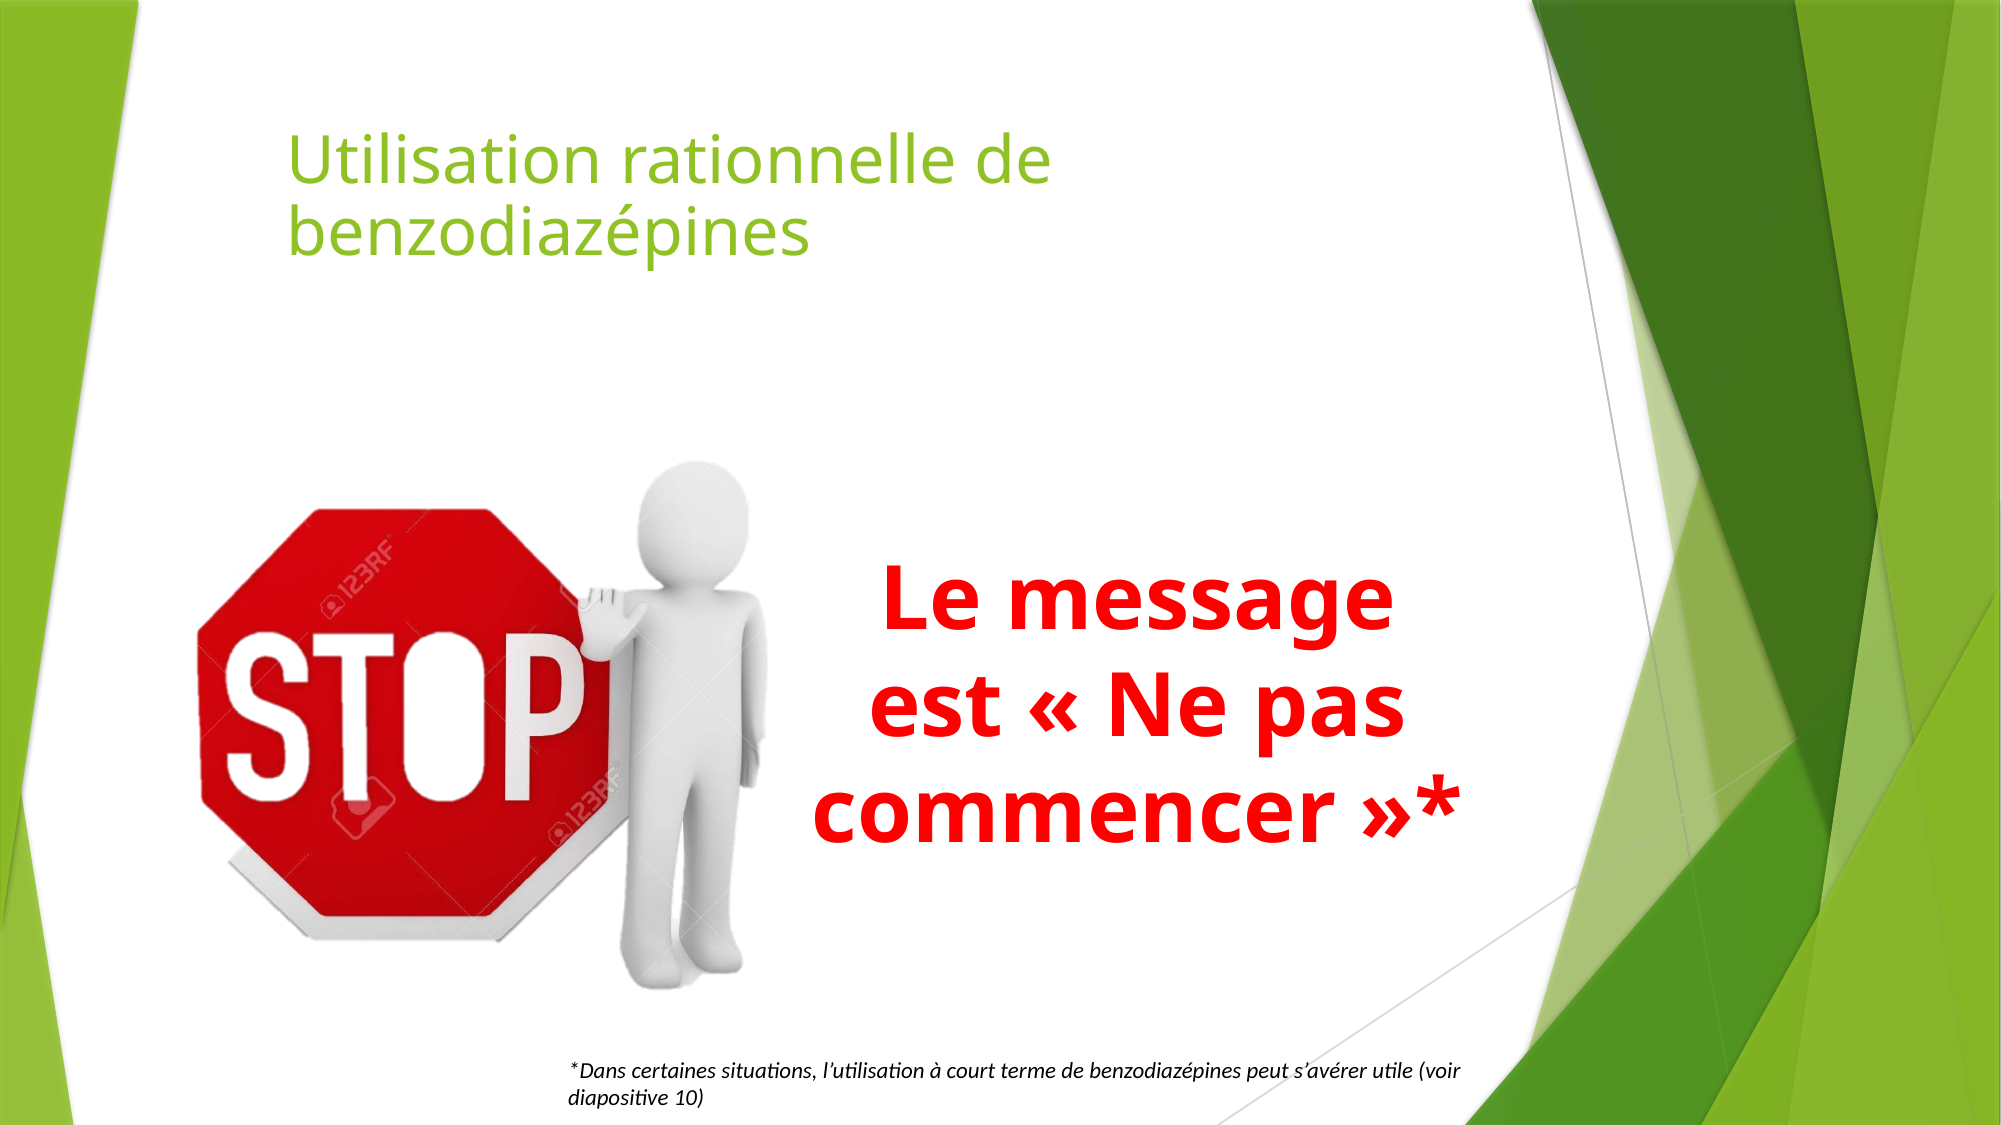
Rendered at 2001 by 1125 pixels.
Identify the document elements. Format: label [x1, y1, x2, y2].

picture [68, 286, 874, 1092]
text_box [0, 0, 2000, 1125]
